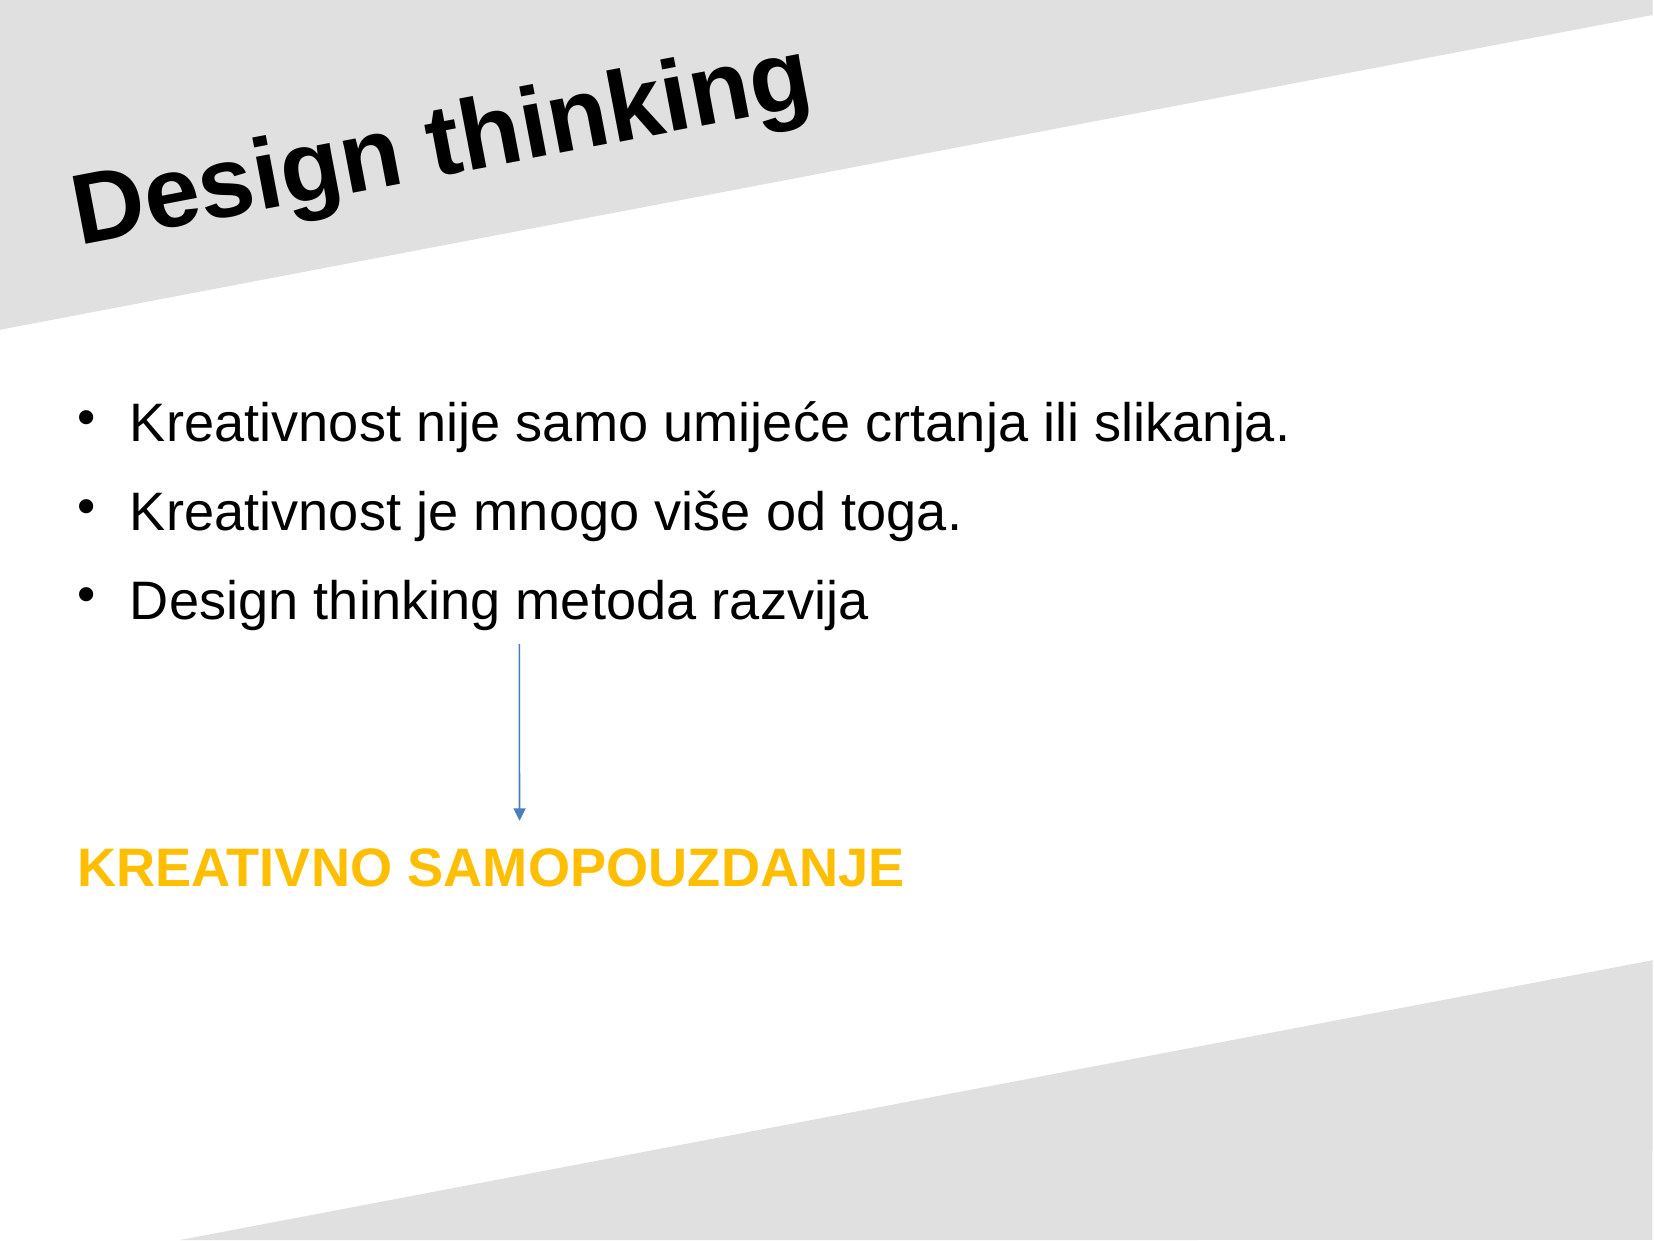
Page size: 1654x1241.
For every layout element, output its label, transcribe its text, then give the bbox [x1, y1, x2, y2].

text_box Kreativnost nije samo umijeće crtanja ili slikanja. Kreativnost je mnogo više od toga. Design thinking metoda razvija KREATIVNO SAMOPOUZDANJE [59, 318, 1595, 1038]
text_box [513, 643, 526, 821]
text_box [11, 105, 1499, 313]
text_box Design thinking [60, 0, 1469, 265]
